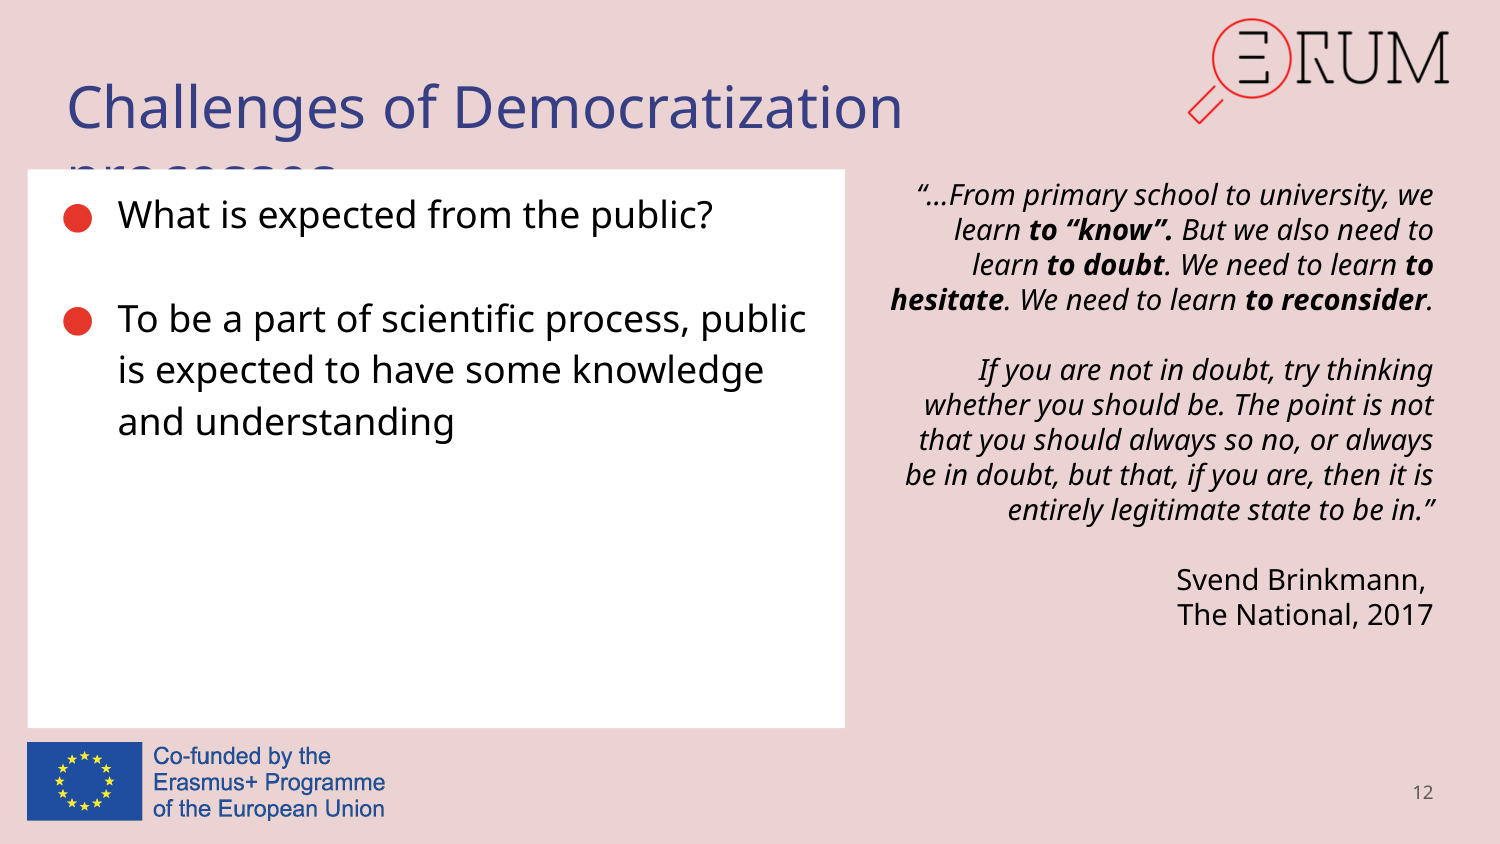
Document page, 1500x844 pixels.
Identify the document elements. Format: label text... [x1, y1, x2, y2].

list What is expected from the public? To be a part of scientific process, public is expected to have some knowledge and understanding [27, 169, 846, 729]
picture [1136, 0, 1500, 137]
slide_number 12 [1358, 761, 1449, 826]
picture [27, 742, 385, 821]
title Challenges of Democratization processes [51, 55, 1168, 150]
text_box “…From primary school to university, we learn to “know”. But we also need to learn to doubt. We need to learn to hesitate. We need to learn to reconsider. If you are not in doubt, try thinking whether you should be. The point is not that you should always so no, or always be in doubt, but that, if you are, then it is entirely legitimate state to be in.” Svend Brinkmann, The National, 2017 [866, 169, 1449, 639]
